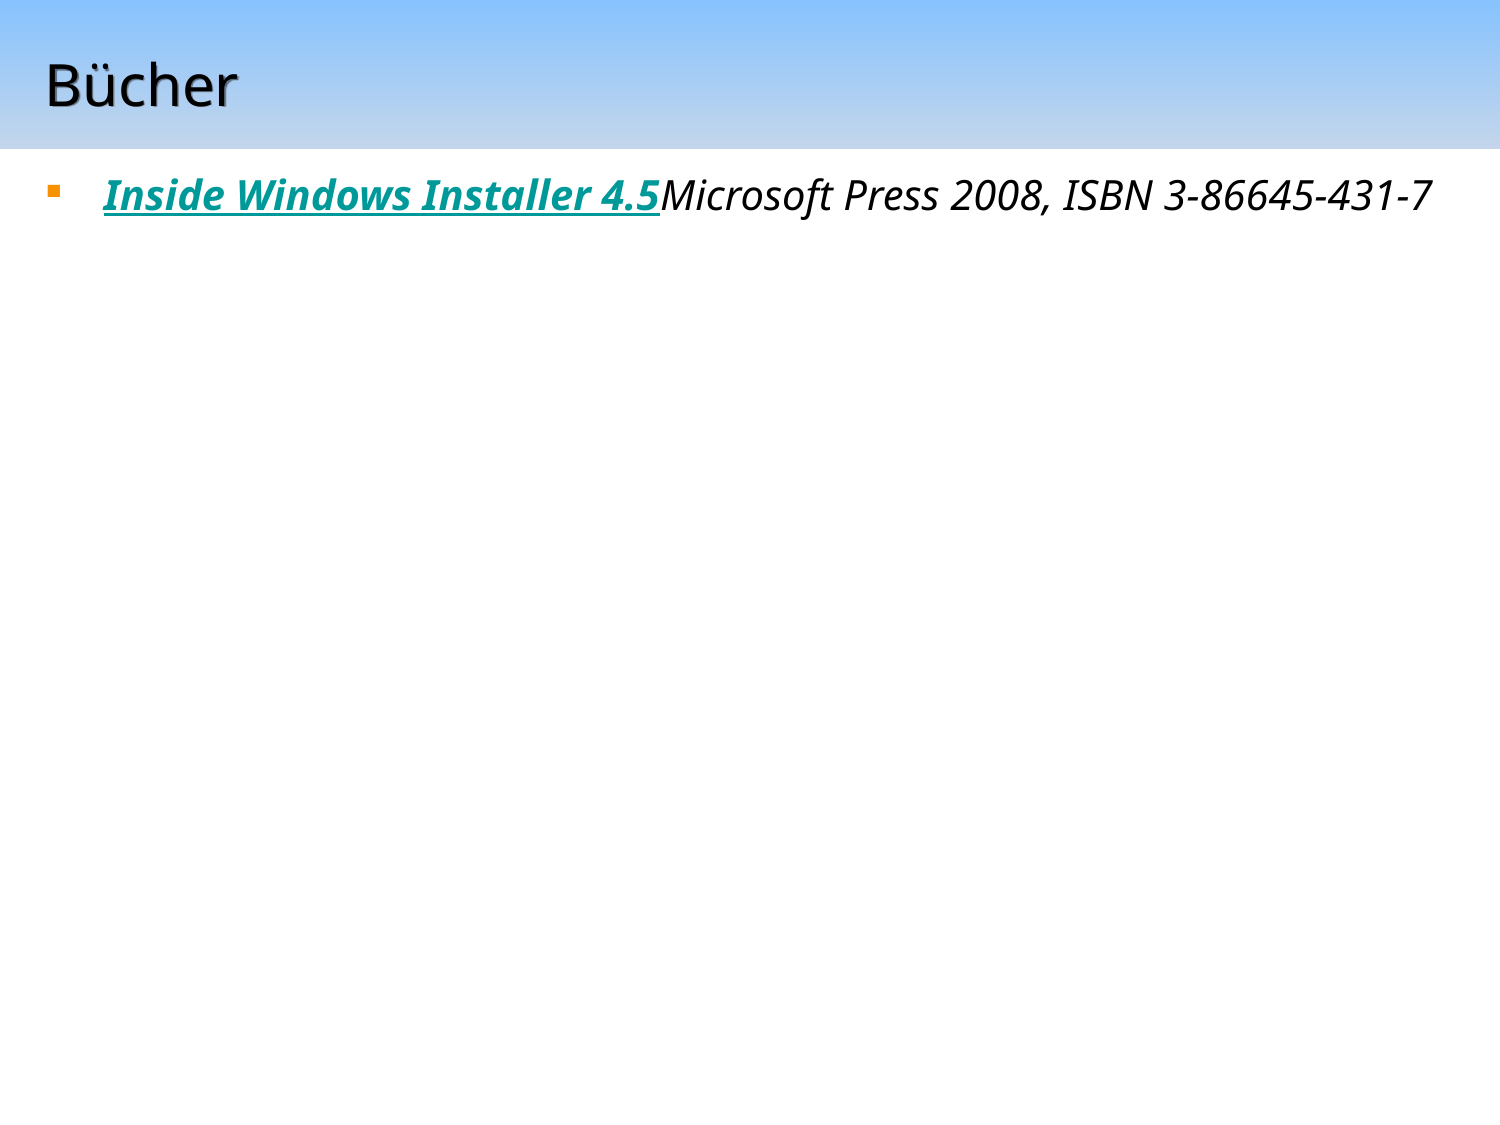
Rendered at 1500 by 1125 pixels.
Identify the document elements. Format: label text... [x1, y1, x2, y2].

list Inside Windows Installer 4.5 Microsoft Press 2008, ISBN 3-86645-431-7 [29, 160, 1471, 1125]
title Bücher [29, 29, 1471, 138]
